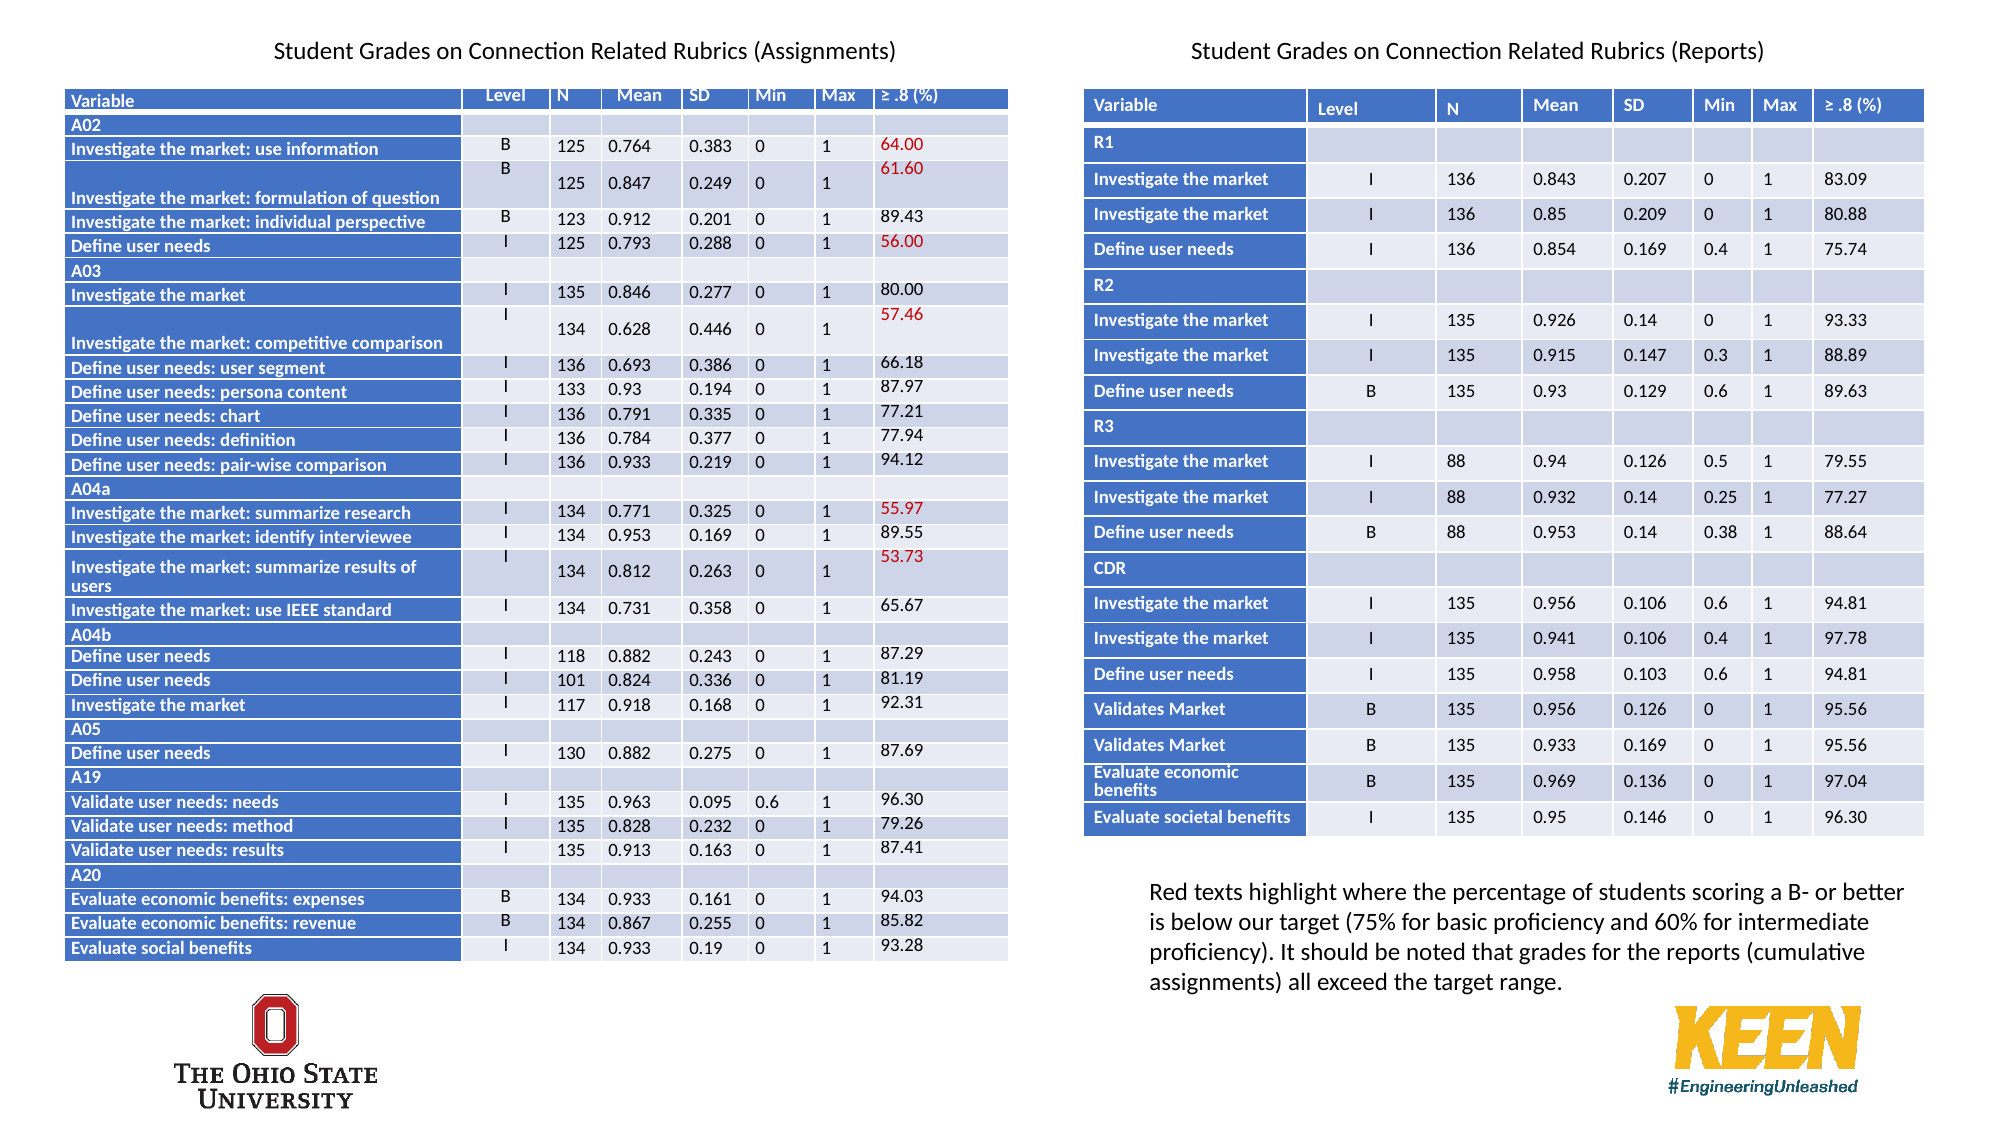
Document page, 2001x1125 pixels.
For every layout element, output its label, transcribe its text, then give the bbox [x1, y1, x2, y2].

table_cell Investigate the market: individual perspective [65, 210, 461, 232]
table_cell 0 [749, 695, 814, 718]
table_cell [875, 258, 1008, 281]
table_cell 0 [749, 453, 814, 475]
table_cell [1614, 270, 1692, 303]
table_cell 94.03 [875, 889, 1008, 912]
table_cell 0.791 [602, 404, 681, 427]
table_header Max [1753, 89, 1812, 122]
table_cell 0 [749, 744, 814, 766]
table_cell 1 [1753, 623, 1812, 657]
table_cell 0.933 [602, 453, 681, 475]
table_cell 0.731 [602, 598, 681, 621]
table_cell 0.912 [602, 210, 681, 232]
table_cell 0.933 [1523, 730, 1612, 763]
table_cell I [463, 695, 549, 718]
table_cell 134 [551, 914, 601, 936]
table_cell 1 [816, 695, 873, 718]
table_cell Investigate the market [65, 695, 461, 718]
table_cell A04b [65, 623, 461, 645]
table_cell [1694, 411, 1751, 445]
table_cell 0.255 [683, 914, 748, 936]
table_cell 0 [749, 914, 814, 936]
table_cell I [463, 380, 549, 402]
table_cell 87.97 [875, 380, 1008, 402]
table_cell I [1308, 588, 1435, 622]
table_cell 135 [551, 841, 601, 863]
table_cell 130 [551, 744, 601, 766]
table_cell 77.94 [875, 428, 1008, 451]
picture [171, 990, 380, 1111]
table_cell 0.147 [1614, 340, 1692, 374]
table_cell 1 [1753, 199, 1812, 232]
table_cell 0.136 [1614, 765, 1692, 801]
table_cell 0 [749, 283, 814, 305]
table_cell 135 [551, 817, 601, 839]
table_cell [551, 623, 601, 645]
table_cell [463, 623, 549, 645]
table_cell 0.168 [683, 695, 748, 718]
table_cell 0.969 [1523, 765, 1612, 801]
table_cell I [463, 647, 549, 669]
table_cell [749, 115, 814, 135]
table_cell Investigate the market: use IEEE standard [65, 598, 461, 621]
table_cell 94.12 [875, 453, 1008, 475]
table_cell Investigate the market [65, 283, 461, 305]
table_cell [551, 477, 601, 499]
table_cell [749, 865, 814, 888]
table_cell 136 [551, 428, 601, 451]
table_cell 0 [1694, 803, 1751, 836]
table_cell 0.38 [1694, 517, 1751, 551]
table_cell 85.82 [875, 914, 1008, 936]
table_cell 0 [749, 428, 814, 451]
table_cell I [463, 938, 549, 961]
table_cell 0.784 [602, 428, 681, 451]
table_cell 136 [551, 453, 601, 475]
table_cell 0.812 [602, 550, 681, 596]
table_cell 1 [1753, 376, 1812, 409]
table_cell 80.00 [875, 283, 1008, 305]
table_header Variable [1084, 89, 1306, 122]
table_cell Investigate the market: use information [65, 137, 461, 160]
table_cell Validates Market [1084, 730, 1306, 763]
table_cell [683, 865, 748, 888]
table_cell 80.88 [1814, 199, 1924, 232]
table_cell A05 [65, 720, 461, 742]
picture [1655, 1003, 1874, 1111]
table_cell 0.793 [602, 234, 681, 257]
table_cell 118 [551, 647, 601, 669]
table_cell 0.446 [683, 307, 748, 354]
table_cell A19 [65, 768, 461, 791]
table_cell 1 [816, 404, 873, 427]
table_cell [816, 115, 873, 135]
table_cell 88 [1437, 447, 1521, 480]
table_cell 0 [1694, 730, 1751, 763]
table_cell 0 [749, 817, 814, 839]
table_cell 0 [749, 137, 814, 160]
table_cell 0.5 [1694, 447, 1751, 480]
table_cell Investigate the market: summarize research [65, 501, 461, 524]
table_cell 0.95 [1523, 803, 1612, 836]
table_cell I [463, 841, 549, 863]
table_cell Validate user needs: results [65, 841, 461, 863]
table_cell [1814, 270, 1924, 303]
table_cell 1 [816, 428, 873, 451]
table_cell I [463, 307, 549, 354]
table_cell 0.4 [1694, 623, 1751, 657]
table_cell I [463, 550, 549, 596]
table_cell 56.00 [875, 234, 1008, 257]
table_cell 95.56 [1814, 730, 1924, 763]
table_cell Investigate the market: competitive comparison [65, 307, 461, 354]
table_cell [1694, 270, 1751, 303]
table_cell B [1308, 694, 1435, 728]
table_cell A02 [65, 115, 461, 135]
table_header Max [816, 89, 873, 109]
table_cell 0.941 [1523, 623, 1612, 657]
table_cell B [463, 889, 549, 912]
table_cell 93.33 [1814, 305, 1924, 339]
table_cell [683, 623, 748, 645]
table_cell 0 [749, 841, 814, 863]
table_cell 96.30 [1814, 803, 1924, 836]
table_cell Validate user needs: needs [65, 792, 461, 815]
table_cell [602, 865, 681, 888]
table_cell 101 [551, 671, 601, 694]
table_cell Investigate the market [1084, 447, 1306, 480]
table_cell I [463, 525, 549, 548]
table_cell B [1308, 376, 1435, 409]
table_cell [551, 865, 601, 888]
table_cell 0.194 [683, 380, 748, 402]
table_cell [1523, 553, 1612, 586]
table_header N [551, 89, 601, 109]
table_cell 0.6 [749, 792, 814, 815]
table_cell 0 [749, 598, 814, 621]
table_cell 1 [816, 137, 873, 160]
table_cell 135 [551, 283, 601, 305]
table_cell 83.09 [1814, 164, 1924, 197]
table_cell [1753, 411, 1812, 445]
table_cell 0.275 [683, 744, 748, 766]
table_cell [1614, 553, 1692, 586]
table_cell 0.6 [1694, 588, 1751, 622]
table_cell 0.106 [1614, 623, 1692, 657]
table_cell 94.81 [1814, 659, 1924, 692]
table_cell [463, 720, 549, 742]
table_cell [875, 768, 1008, 791]
table_cell [1694, 128, 1751, 162]
table_cell 0.263 [683, 550, 748, 596]
table_cell 0 [749, 550, 814, 596]
table_cell 0 [749, 647, 814, 669]
table_cell 0.377 [683, 428, 748, 451]
table_cell 0.386 [683, 356, 748, 378]
table_cell 0.843 [1523, 164, 1612, 197]
table_cell [875, 720, 1008, 742]
table_cell [463, 477, 549, 499]
table_cell [463, 865, 549, 888]
table_cell 135 [1437, 765, 1521, 801]
table_header Variable [65, 89, 461, 109]
table_cell 0.249 [683, 161, 748, 208]
table_cell 0.169 [1614, 234, 1692, 268]
table_cell 0 [1694, 694, 1751, 728]
table_cell 136 [551, 356, 601, 378]
table_cell 1 [816, 550, 873, 596]
table_cell [683, 768, 748, 791]
table_cell 0.867 [602, 914, 681, 936]
table_cell 0.94 [1523, 447, 1612, 480]
table_cell 75.74 [1814, 234, 1924, 268]
table_cell [463, 768, 549, 791]
table_cell [875, 115, 1008, 135]
table_cell [1523, 128, 1612, 162]
table_cell 1 [816, 307, 873, 354]
table_cell 134 [551, 501, 601, 524]
table_cell 96.30 [875, 792, 1008, 815]
table_cell Investigate the market [1084, 482, 1306, 515]
table_cell 0.958 [1523, 659, 1612, 692]
table_cell 0.824 [602, 671, 681, 694]
table_cell 0 [749, 889, 814, 912]
table_cell 87.29 [875, 647, 1008, 669]
table_cell [683, 477, 748, 499]
table_header Mean [1523, 89, 1612, 122]
table_cell Define user needs [65, 744, 461, 766]
table_cell 97.04 [1814, 765, 1924, 801]
table_cell I [1308, 623, 1435, 657]
table_cell [1308, 553, 1435, 586]
table_cell 1 [816, 525, 873, 548]
table_cell R3 [1084, 411, 1306, 445]
table_cell 93.28 [875, 938, 1008, 961]
table_cell Validates Market [1084, 694, 1306, 728]
table_cell [1437, 411, 1521, 445]
table_cell 87.41 [875, 841, 1008, 863]
table_cell 64.00 [875, 137, 1008, 160]
table_cell Investigate the market [1084, 340, 1306, 374]
table_cell 89.43 [875, 210, 1008, 232]
table_cell 65.67 [875, 598, 1008, 621]
table_cell Investigate the market [1084, 164, 1306, 197]
table_cell 0.913 [602, 841, 681, 863]
table_cell [1437, 553, 1521, 586]
table_cell [1523, 411, 1612, 445]
table_cell 0.915 [1523, 340, 1612, 374]
table_cell [749, 258, 814, 281]
table_cell [602, 720, 681, 742]
table_cell 53.73 [875, 550, 1008, 596]
table_cell 1 [816, 841, 873, 863]
table_cell I [463, 404, 549, 427]
table_header SD [1614, 89, 1692, 122]
table_cell 0.3 [1694, 340, 1751, 374]
table_cell 1 [1753, 164, 1812, 197]
table_cell 1 [1753, 659, 1812, 692]
table_cell [551, 720, 601, 742]
table_cell 136 [1437, 234, 1521, 268]
table_cell [1753, 128, 1812, 162]
table_cell 1 [816, 598, 873, 621]
table_cell 135 [1437, 340, 1521, 374]
table_cell 0.85 [1523, 199, 1612, 232]
table_cell Define user needs [1084, 376, 1306, 409]
table_cell [875, 865, 1008, 888]
table_header Min [749, 89, 814, 109]
table_cell [1814, 411, 1924, 445]
table_header Min [1694, 89, 1751, 122]
table_cell 135 [1437, 730, 1521, 763]
table_cell 0 [749, 307, 814, 354]
table_cell 0 [749, 380, 814, 402]
table_cell I [1308, 234, 1435, 268]
table_cell [463, 115, 549, 135]
table_cell 0.219 [683, 453, 748, 475]
table_cell 0.854 [1523, 234, 1612, 268]
table_cell 135 [1437, 376, 1521, 409]
table_cell [875, 477, 1008, 499]
table_cell 66.18 [875, 356, 1008, 378]
table_cell 55.97 [875, 501, 1008, 524]
table_cell [1753, 553, 1812, 586]
table_cell I [1308, 482, 1435, 515]
table_cell 77.27 [1814, 482, 1924, 515]
table_cell 0 [1694, 305, 1751, 339]
table_cell 0.209 [1614, 199, 1692, 232]
table_cell 0.336 [683, 671, 748, 694]
table_cell 1 [816, 161, 873, 208]
table_cell 136 [1437, 164, 1521, 197]
table_cell 61.60 [875, 161, 1008, 208]
table_cell 0.926 [1523, 305, 1612, 339]
table_cell 0.828 [602, 817, 681, 839]
table_cell [1814, 553, 1924, 586]
table_cell Define user needs [1084, 517, 1306, 551]
table_cell [749, 720, 814, 742]
table_cell Evaluate economic benefits [1084, 765, 1306, 801]
table_cell [875, 623, 1008, 645]
table_cell 92.31 [875, 695, 1008, 718]
table_cell 1 [816, 817, 873, 839]
table_cell 0.201 [683, 210, 748, 232]
table_cell 0.932 [1523, 482, 1612, 515]
table_cell Investigate the market: summarize results of users [65, 550, 461, 596]
table_cell I [463, 792, 549, 815]
table_cell Define user needs: definition [65, 428, 461, 451]
text_box Student Grades on Connection Related Rubrics (Assignments) [258, 26, 913, 72]
table_cell 0.19 [683, 938, 748, 961]
table_cell [816, 720, 873, 742]
table_cell B [1308, 730, 1435, 763]
table_cell Evaluate societal benefits [1084, 803, 1306, 836]
table_cell 136 [1437, 199, 1521, 232]
table_cell 97.78 [1814, 623, 1924, 657]
table_cell 1 [816, 380, 873, 402]
table_cell 135 [1437, 694, 1521, 728]
table_cell R2 [1084, 270, 1306, 303]
table_cell 87.69 [875, 744, 1008, 766]
table_cell [816, 865, 873, 888]
table_cell 0.358 [683, 598, 748, 621]
table_cell [602, 258, 681, 281]
table_cell 0.764 [602, 137, 681, 160]
table_cell Define user needs: user segment [65, 356, 461, 378]
table_cell 88 [1437, 517, 1521, 551]
table_cell A04a [65, 477, 461, 499]
table_cell [602, 623, 681, 645]
table_cell 1 [816, 283, 873, 305]
table_cell I [1308, 305, 1435, 339]
table_cell 1 [816, 453, 873, 475]
table_cell 0 [749, 525, 814, 548]
table_cell Investigate the market: identify interviewee [65, 525, 461, 548]
table_cell [602, 768, 681, 791]
table_cell [1308, 128, 1435, 162]
table_cell 0.771 [602, 501, 681, 524]
table_cell R1 [1084, 128, 1306, 162]
table_cell 1 [816, 889, 873, 912]
table_cell 0.956 [1523, 694, 1612, 728]
table_cell I [463, 428, 549, 451]
table_cell [749, 477, 814, 499]
table_cell [816, 477, 873, 499]
table_cell 95.56 [1814, 694, 1924, 728]
table_cell 1 [1753, 694, 1812, 728]
table_cell I [463, 817, 549, 839]
table_cell 1 [816, 234, 873, 257]
table_cell 1 [816, 647, 873, 669]
table_cell Define user needs [65, 647, 461, 669]
table_cell 0.232 [683, 817, 748, 839]
table_cell 0.4 [1694, 234, 1751, 268]
table_cell 134 [551, 307, 601, 354]
table_cell 0.169 [683, 525, 748, 548]
table_cell 0 [1694, 164, 1751, 197]
table_cell 1 [1753, 803, 1812, 836]
table_cell A20 [65, 865, 461, 888]
table_cell 0 [1694, 199, 1751, 232]
table_cell I [463, 234, 549, 257]
table_cell [1437, 270, 1521, 303]
table_cell [551, 258, 601, 281]
table_cell Validate user needs: method [65, 817, 461, 839]
table_cell 0.277 [683, 283, 748, 305]
table_cell I [463, 671, 549, 694]
table_cell 135 [1437, 588, 1521, 622]
table_cell Define user needs: chart [65, 404, 461, 427]
table_cell 0.693 [602, 356, 681, 378]
table_cell 1 [816, 501, 873, 524]
table_cell 1 [1753, 588, 1812, 622]
table_cell I [1308, 659, 1435, 692]
table_cell [602, 115, 681, 135]
table_cell Define user needs [65, 234, 461, 257]
table_cell 1 [1753, 305, 1812, 339]
table_cell Investigate the market [1084, 199, 1306, 232]
table_cell [816, 768, 873, 791]
table_cell 0.933 [602, 889, 681, 912]
table_cell 1 [816, 210, 873, 232]
table_cell 136 [551, 404, 601, 427]
table_header ≥ .8 (%) [1814, 89, 1924, 122]
table_cell 135 [551, 792, 601, 815]
table_cell 0.882 [602, 647, 681, 669]
table_cell 123 [551, 210, 601, 232]
table_cell 89.55 [875, 525, 1008, 548]
table_cell 135 [1437, 305, 1521, 339]
table_cell Investigate the market [1084, 623, 1306, 657]
table_cell [749, 768, 814, 791]
table_cell [1308, 411, 1435, 445]
table_cell 0.243 [683, 647, 748, 669]
table_cell [1694, 553, 1751, 586]
table_cell [749, 623, 814, 645]
table_cell 0.93 [602, 380, 681, 402]
table_cell 134 [551, 889, 601, 912]
table_cell 1 [816, 792, 873, 815]
table_cell B [463, 137, 549, 160]
table_cell B [1308, 765, 1435, 801]
table_cell 0.146 [1614, 803, 1692, 836]
table_header Mean [602, 89, 681, 109]
table_cell A03 [65, 258, 461, 281]
table_cell 0.163 [683, 841, 748, 863]
table_cell 0 [749, 501, 814, 524]
table_cell Define user needs [1084, 234, 1306, 268]
table_cell I [1308, 164, 1435, 197]
table_cell 135 [1437, 803, 1521, 836]
table_cell 0.847 [602, 161, 681, 208]
table_cell [683, 720, 748, 742]
table_cell 0.383 [683, 137, 748, 160]
table_cell 0.126 [1614, 447, 1692, 480]
table_cell 0.288 [683, 234, 748, 257]
table_cell I [463, 356, 549, 378]
table_cell [1814, 128, 1924, 162]
table_cell 0 [749, 161, 814, 208]
table_header N [1437, 89, 1521, 122]
table_cell 1 [1753, 730, 1812, 763]
table_cell 1 [816, 356, 873, 378]
table_cell B [463, 914, 549, 936]
table_cell 134 [551, 938, 601, 961]
table_cell [1614, 128, 1692, 162]
table_cell 0 [749, 234, 814, 257]
table_cell 117 [551, 695, 601, 718]
table_cell CDR [1084, 553, 1306, 586]
table_cell 134 [551, 598, 601, 621]
table_cell Evaluate economic benefits: revenue [65, 914, 461, 936]
table_cell [551, 768, 601, 791]
text_box Red texts highlight where the percentage of students scoring a B- or better is below our target (75% for basic proficiency and 60% for intermediate proficiency). It should be noted that grades for the reports (cumulative assignments) all exceed the target range. [1134, 867, 1925, 1003]
table_cell I [463, 501, 549, 524]
table_cell [463, 258, 549, 281]
table_cell 88.64 [1814, 517, 1924, 551]
table_cell 133 [551, 380, 601, 402]
table_cell 1 [1753, 517, 1812, 551]
table_cell 134 [551, 550, 601, 596]
table_cell 0.918 [602, 695, 681, 718]
table_cell 1 [1753, 447, 1812, 480]
table_cell [602, 477, 681, 499]
table_cell 88 [1437, 482, 1521, 515]
table_cell I [1308, 340, 1435, 374]
table_cell Define user needs [1084, 659, 1306, 692]
table_cell [816, 623, 873, 645]
table_header SD [683, 89, 748, 109]
table_cell 0.14 [1614, 517, 1692, 551]
table_cell 0.126 [1614, 694, 1692, 728]
table_cell 1 [1753, 765, 1812, 801]
table_cell I [463, 598, 549, 621]
table_cell 0.14 [1614, 305, 1692, 339]
table_cell 0 [749, 210, 814, 232]
table_cell 81.19 [875, 671, 1008, 694]
table_cell [1437, 128, 1521, 162]
table_cell 57.46 [875, 307, 1008, 354]
table_cell 125 [551, 161, 601, 208]
table_cell Investigate the market: formulation of question [65, 161, 461, 208]
table_cell [683, 258, 748, 281]
table_cell [683, 115, 748, 135]
table_cell I [1308, 803, 1435, 836]
table_cell [1753, 270, 1812, 303]
table_cell 125 [551, 137, 601, 160]
table_cell 0.14 [1614, 482, 1692, 515]
table_header Level [1308, 89, 1435, 122]
table_cell Investigate the market [1084, 588, 1306, 622]
table_cell 0.956 [1523, 588, 1612, 622]
table_cell I [463, 453, 549, 475]
table_cell 1 [1753, 482, 1812, 515]
table_cell 88.89 [1814, 340, 1924, 374]
table_cell Define user needs: persona content [65, 380, 461, 402]
table_cell 0.6 [1694, 376, 1751, 409]
table_cell 0.325 [683, 501, 748, 524]
table_cell I [463, 744, 549, 766]
table_cell [816, 258, 873, 281]
table_cell 1 [1753, 234, 1812, 268]
table_cell 0.129 [1614, 376, 1692, 409]
table_cell B [1308, 517, 1435, 551]
table_cell 0 [749, 404, 814, 427]
table_cell 0.103 [1614, 659, 1692, 692]
table_header Level [463, 89, 549, 109]
table_cell 0.846 [602, 283, 681, 305]
table_header ≥ .8 (%) [875, 89, 1008, 109]
table_cell 0.933 [602, 938, 681, 961]
table_cell Evaluate social benefits [65, 938, 461, 961]
table_cell 79.55 [1814, 447, 1924, 480]
table_cell 0 [1694, 765, 1751, 801]
table_cell [1523, 270, 1612, 303]
table_cell Define user needs [65, 671, 461, 694]
table_cell 0.106 [1614, 588, 1692, 622]
table_cell [1614, 411, 1692, 445]
table_cell 0.25 [1694, 482, 1751, 515]
table_cell 0 [749, 356, 814, 378]
table_cell 0.628 [602, 307, 681, 354]
table_cell 0.095 [683, 792, 748, 815]
table_cell 1 [1753, 340, 1812, 374]
table_cell Evaluate economic benefits: expenses [65, 889, 461, 912]
table_cell 0 [749, 671, 814, 694]
table_cell 0.953 [1523, 517, 1612, 551]
table_cell 0 [749, 938, 814, 961]
table_cell B [463, 161, 549, 208]
table_cell 125 [551, 234, 601, 257]
table_cell [551, 115, 601, 135]
table_cell I [463, 283, 549, 305]
table_cell 89.63 [1814, 376, 1924, 409]
table_cell 0.882 [602, 744, 681, 766]
table_cell 1 [816, 914, 873, 936]
table_cell 0.953 [602, 525, 681, 548]
table_cell 1 [816, 938, 873, 961]
table_cell I [1308, 199, 1435, 232]
table_cell 135 [1437, 659, 1521, 692]
table_cell 1 [816, 744, 873, 766]
table_cell 77.21 [875, 404, 1008, 427]
table_cell 0.335 [683, 404, 748, 427]
table_cell Investigate the market [1084, 305, 1306, 339]
table_cell B [463, 210, 549, 232]
table_cell 79.26 [875, 817, 1008, 839]
table_cell [1308, 270, 1435, 303]
table_cell 0.161 [683, 889, 748, 912]
table_cell I [1308, 447, 1435, 480]
table_cell 0.207 [1614, 164, 1692, 197]
table_cell 94.81 [1814, 588, 1924, 622]
table_cell 134 [551, 525, 601, 548]
table_cell 0.963 [602, 792, 681, 815]
table_cell 1 [816, 671, 873, 694]
table_cell Define user needs: pair-wise comparison [65, 453, 461, 475]
table_cell 0.169 [1614, 730, 1692, 763]
table_cell 0.93 [1523, 376, 1612, 409]
table_cell 135 [1437, 623, 1521, 657]
table_cell 0.6 [1694, 659, 1751, 692]
text_box Student Grades on Connection Related Rubrics (Reports) [1176, 26, 1781, 72]
